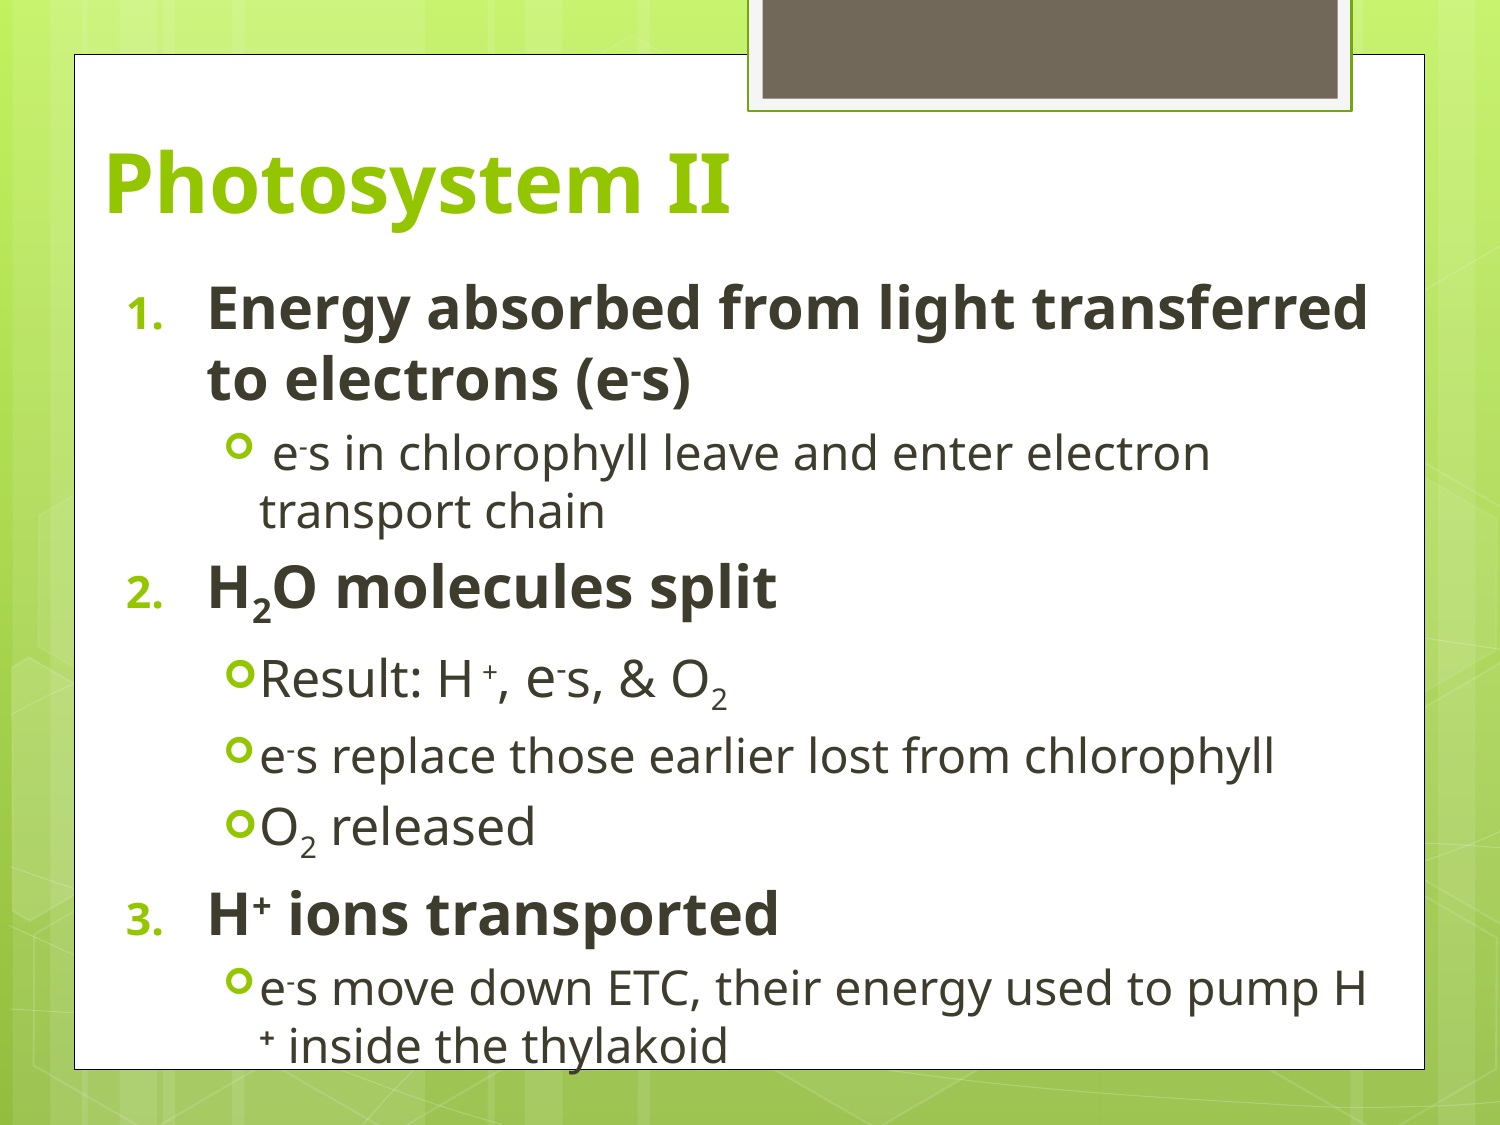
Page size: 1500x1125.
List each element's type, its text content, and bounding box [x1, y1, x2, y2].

title Photosystem II [87, 75, 1240, 238]
list Energy absorbed from light transferred to electrons (e-s) e-s in chlorophyll leave and enter electron transport chain H2O molecules split Result: H +, e-s, & O2 e-s replace those earlier lost from chlorophyll O2 released H+ ions transported e-s move down ETC, their energy used to pump H + inside the thylakoid [99, 262, 1388, 1088]
